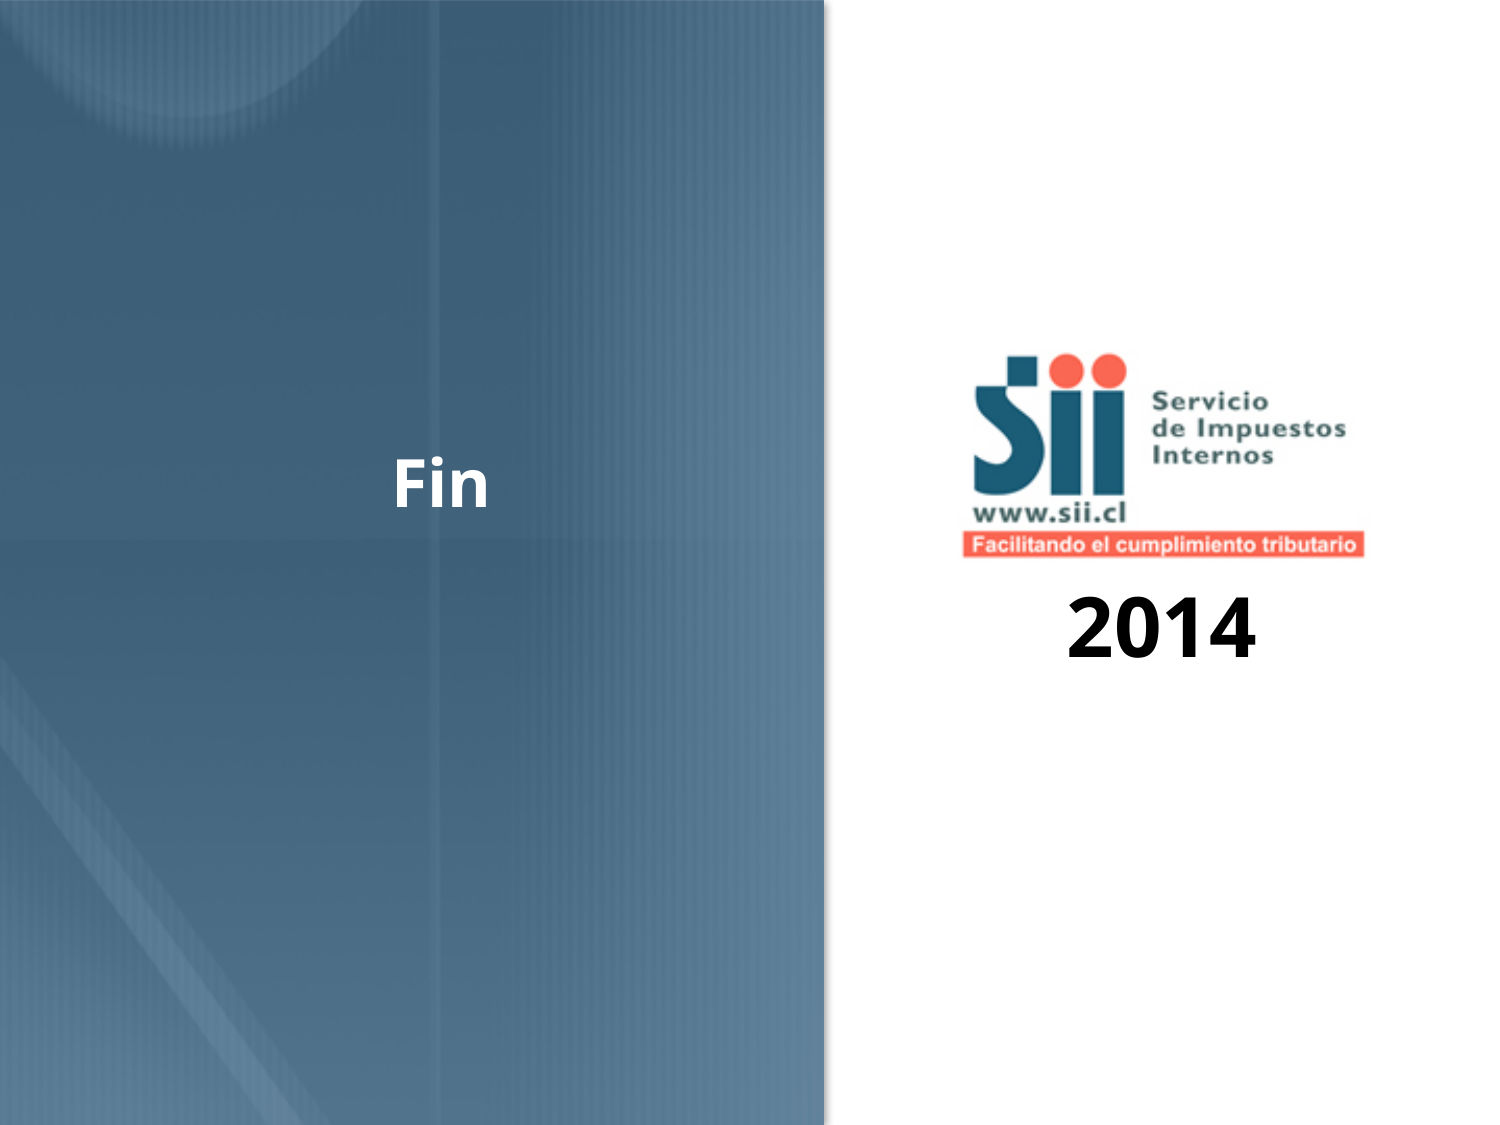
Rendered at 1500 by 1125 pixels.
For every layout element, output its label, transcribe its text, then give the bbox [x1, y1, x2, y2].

picture [0, 0, 824, 1125]
text_box 2014 [824, 566, 1500, 682]
picture [956, 349, 1373, 563]
